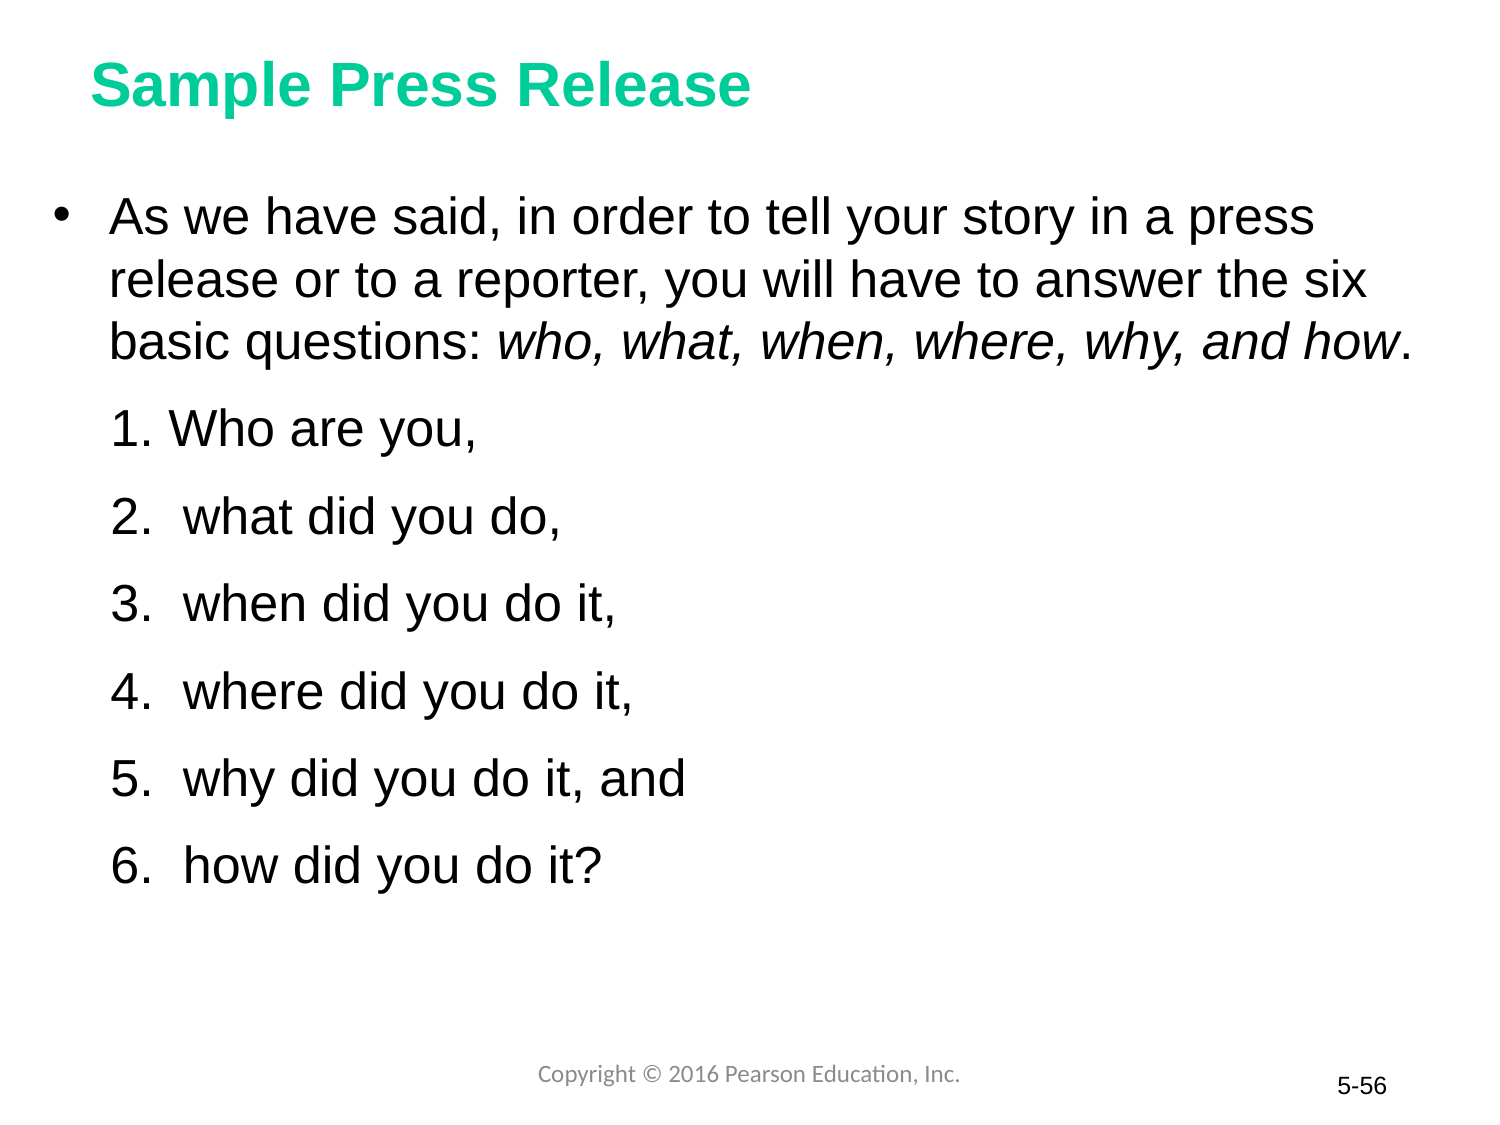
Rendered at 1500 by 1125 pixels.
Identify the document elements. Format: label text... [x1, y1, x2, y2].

list As we have said, in order to tell your story in a press release or to a reporter, you will have to answer the six basic questions: who, what, when, where, why, and how. 1. Who are you, 2. what did you do, 3. when did you do it, 4. where did you do it, 5. why did you do it, and 6. how did you do it? [37, 174, 1475, 1025]
title Sample Press Release [75, 0, 1425, 174]
footer Copyright © 2016 Pearson Education, Inc. [512, 1042, 988, 1103]
